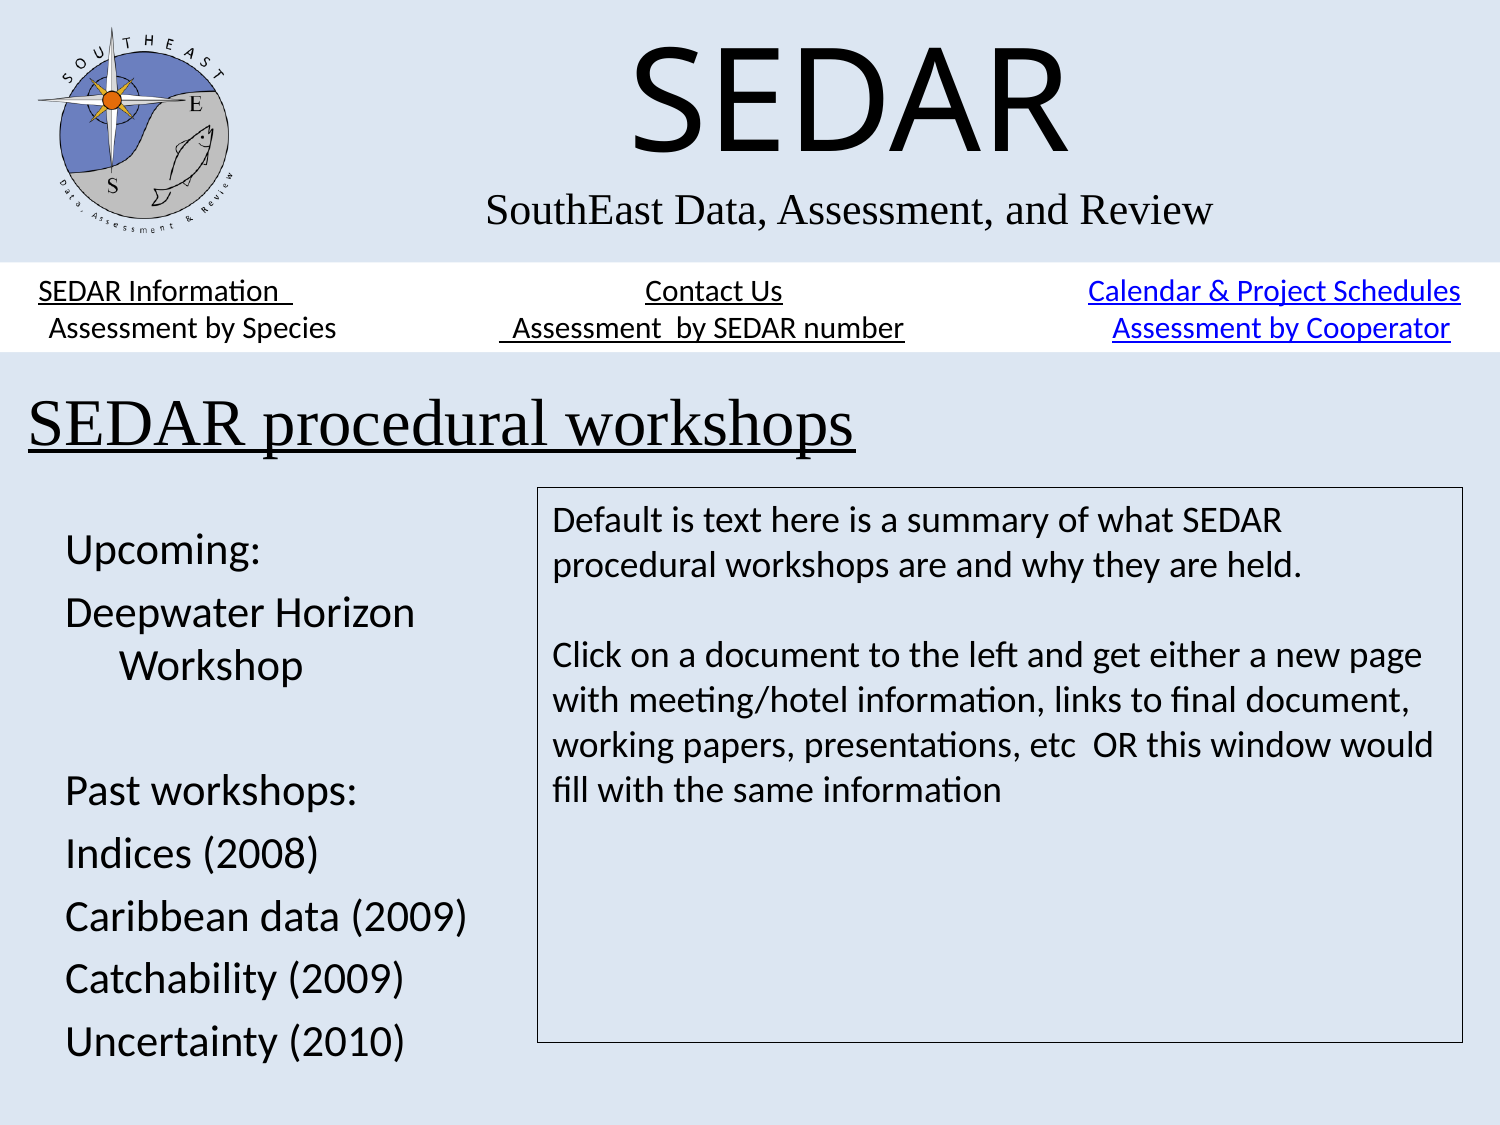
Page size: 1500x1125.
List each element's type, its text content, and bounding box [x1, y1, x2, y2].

title SEDAR procedural workshops [12, 362, 1363, 475]
list Upcoming: Deepwater Horizon Workshop Past workshops: Indices (2008) Caribbean data (2009) Catchability (2009) Uncertainty (2010) [50, 512, 488, 1075]
text_box SEDAR Information Contact Us Calendar & Project Schedules Assessment by Species Assessment by SEDAR number Assessment by Cooperator [0, 262, 1500, 353]
picture [37, 24, 238, 238]
text_box SEDAR SouthEast Data, Assessment, and Review [350, 0, 1350, 242]
text_box Default is text here is a summary of what SEDAR procedural workshops are and why they are held. Click on a document to the left and get either a new page with meeting/hotel information, links to final document, working papers, presentations, etc OR this window would fill with the same information [537, 487, 1463, 1043]
